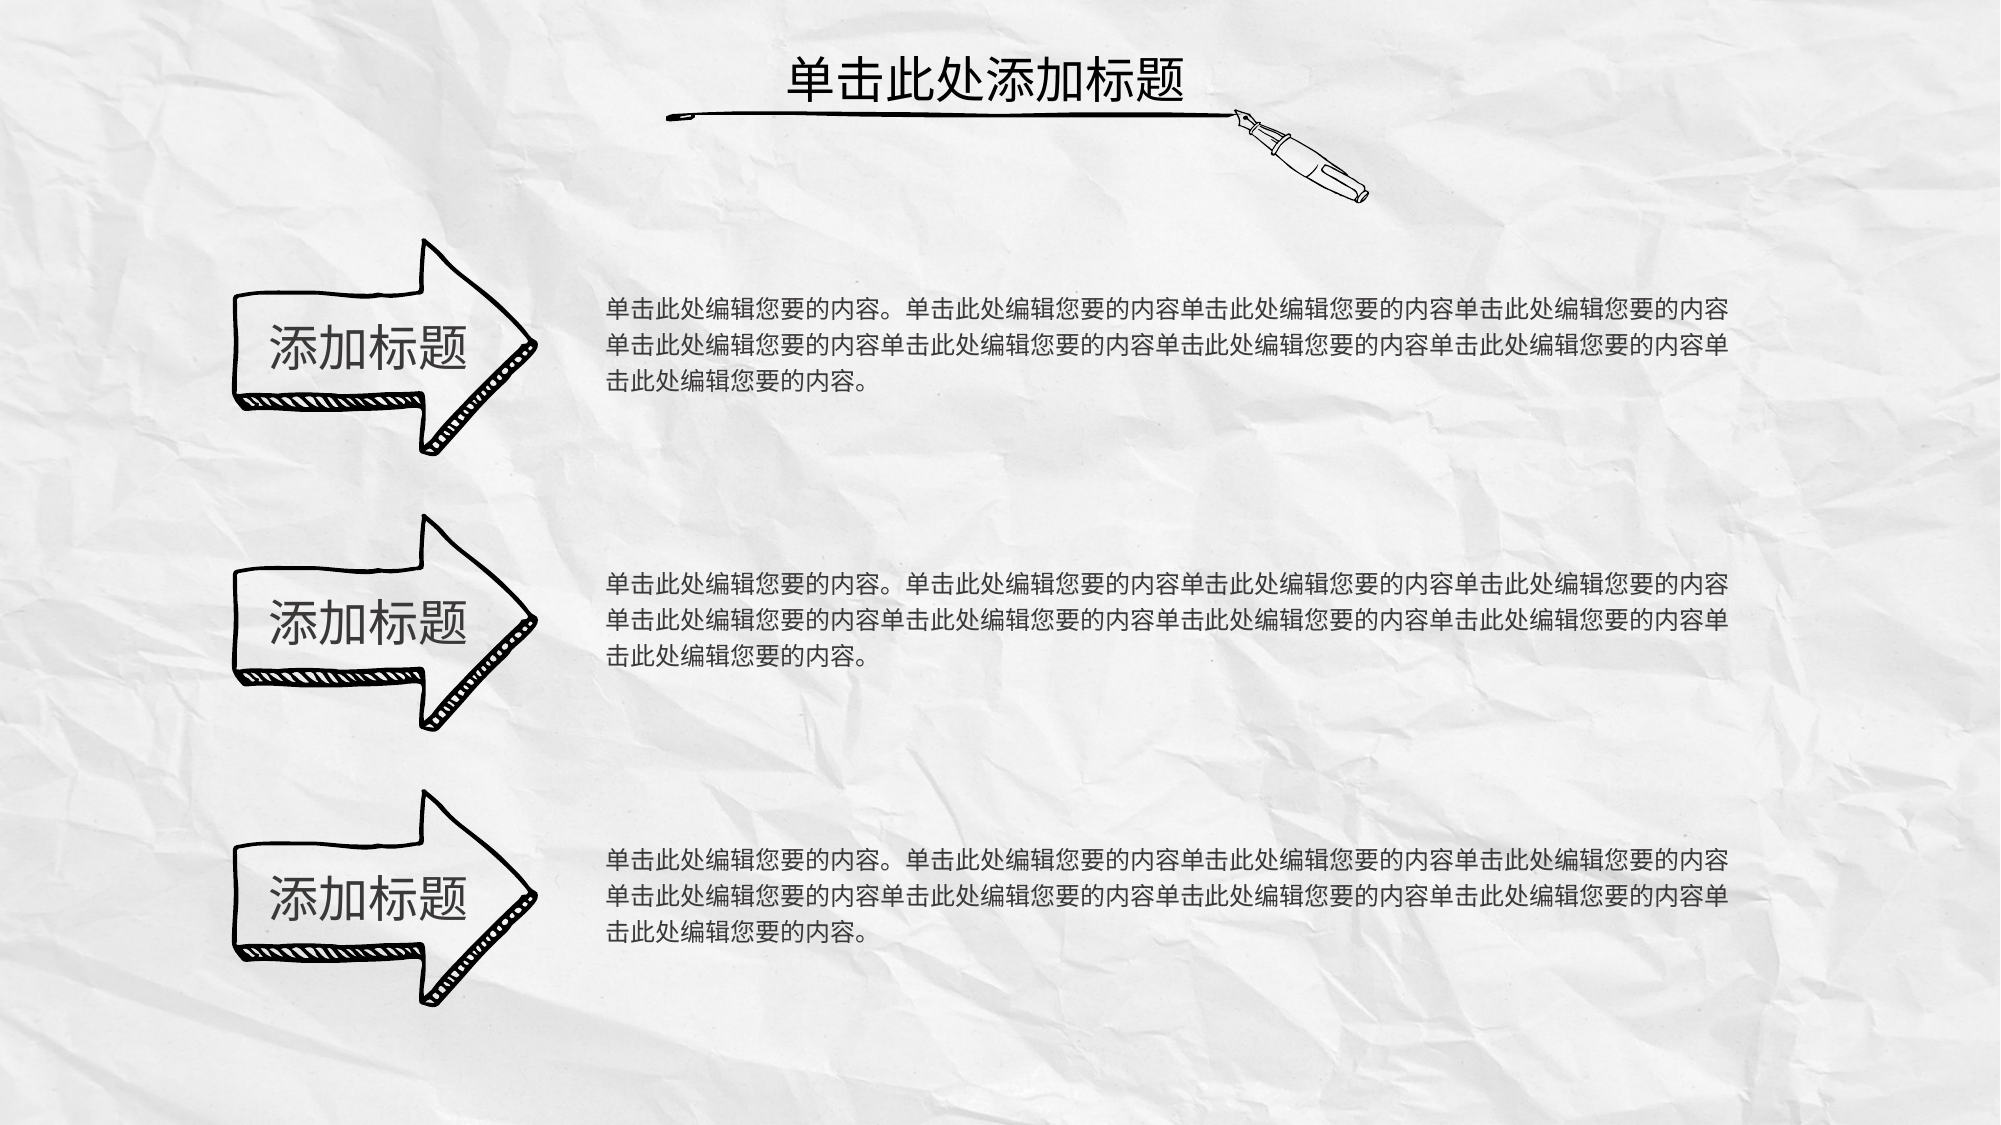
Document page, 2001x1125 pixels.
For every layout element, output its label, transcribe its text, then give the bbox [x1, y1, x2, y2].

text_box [666, 40, 1334, 230]
text_box [231, 513, 505, 732]
text_box 添加标题 [253, 859, 506, 935]
text_box 单击此处编辑您要的内容。单击此处编辑您要的内容单击此处编辑您要的内容单击此处编辑您要的内容单击此处编辑您要的内容单击此处编辑您要的内容单击此处编辑您要的内容单击此处编辑您要的内容单击此处编辑您要的内容。 [590, 831, 1769, 954]
text_box [231, 789, 505, 1008]
text_box 单击此处编辑您要的内容。单击此处编辑您要的内容单击此处编辑您要的内容单击此处编辑您要的内容单击此处编辑您要的内容单击此处编辑您要的内容单击此处编辑您要的内容单击此处编辑您要的内容单击此处编辑您要的内容。 [590, 280, 1769, 403]
text_box [506, 860, 538, 933]
text_box 单击此处编辑您要的内容。单击此处编辑您要的内容单击此处编辑您要的内容单击此处编辑您要的内容单击此处编辑您要的内容单击此处编辑您要的内容单击此处编辑您要的内容单击此处编辑您要的内容单击此处编辑您要的内容。 [590, 555, 1769, 679]
text_box [506, 309, 538, 383]
text_box [506, 585, 538, 658]
text_box 添加标题 [253, 308, 506, 384]
text_box [231, 238, 505, 457]
text_box 添加标题 [253, 584, 506, 660]
picture [0, 0, 2001, 1125]
